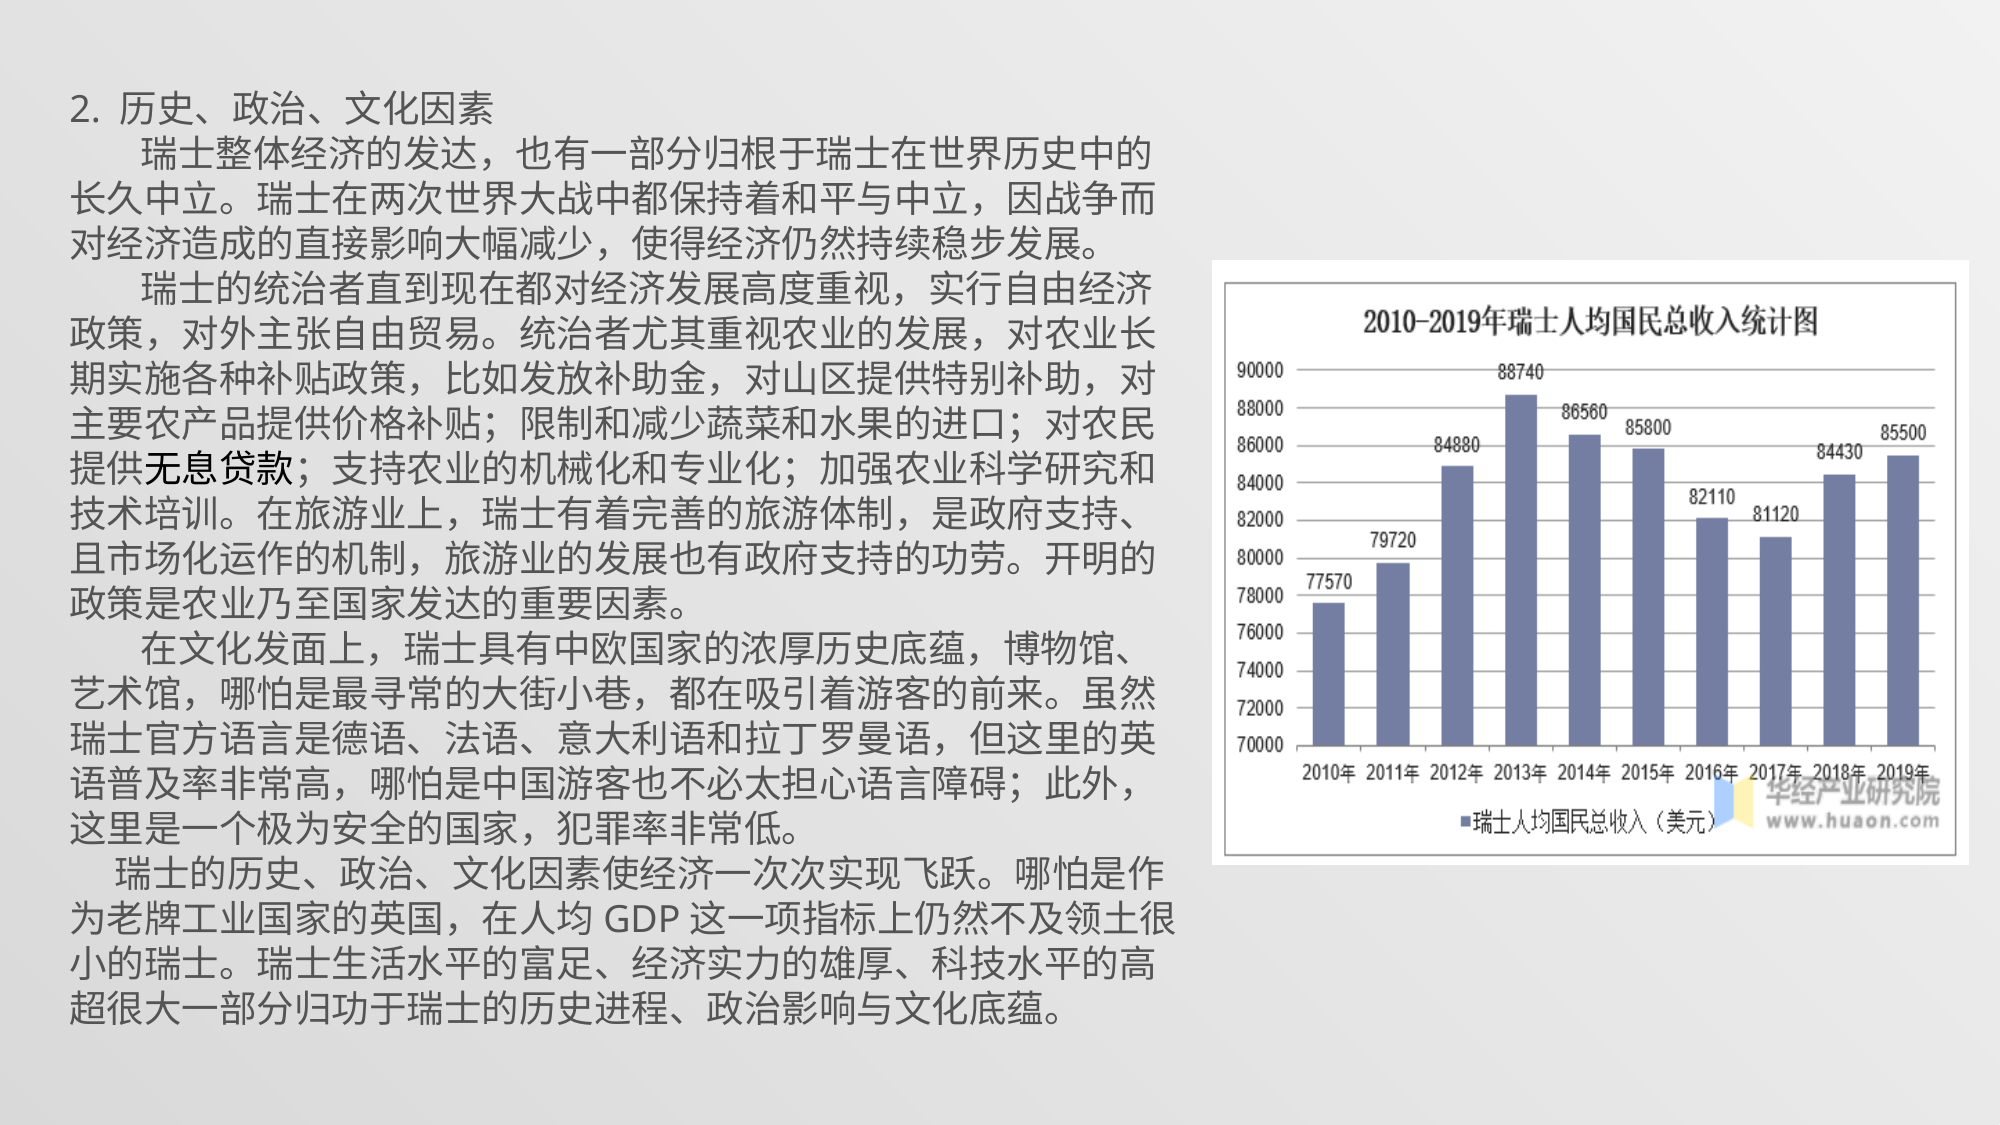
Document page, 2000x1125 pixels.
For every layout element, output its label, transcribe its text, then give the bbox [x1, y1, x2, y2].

picture [1212, 260, 1969, 865]
text_box 2. 历史、政治、文化因素 瑞士整体经济的发达，也有一部分归根于瑞士在世界历史中的长久中立。瑞士在两次世界大战中都保持着和平与中立，因战争而对经济造成的直接影响大幅减少，使得经济仍然持续稳步发展。 瑞士的统治者直到现在都对经济发展高度重视，实行自由经济政策，对外主张自由贸易。统治者尤其重视农业的发展，对农业长期实施各种补贴政策，比如发放补助金，对山区提供特别补助，对主要农产品提供价格补贴；限制和减少蔬菜和水果的进口；对农民提供无息贷款；支持农业的机械化和专业化；加强农业科学研究和技术培训。在旅游业上，瑞士有着完善的旅游体制，是政府支持、且市场化运作的机制，旅游业的发展也有政府支持的功劳。开明的政策是农业乃至国家发达的重要因素。 在文化发面上，瑞士具有中欧国家的浓厚历史底蕴，博物馆、艺术馆，哪怕是最寻常的大街小巷，都在吸引着游客的前来。虽然瑞士官方语言是德语、法语、意大利语和拉丁罗曼语，但这里的英语普及率非常高，哪怕是中国游客也不必太担心语言障碍；此外，这里是一个极为安全的国家，犯罪率非常低。 瑞士的历史、政治、文化因素使经济一次次实现飞跃。哪怕是作为老牌工业国家的英国，在人均GDP这一项指标上仍然不及领土很小的瑞士。瑞士生活水平的富足、经济实力的雄厚、科技水平的高超很大一部分归功于瑞士的历史进程、政治影响与文化底蕴。 [54, 78, 1201, 1038]
